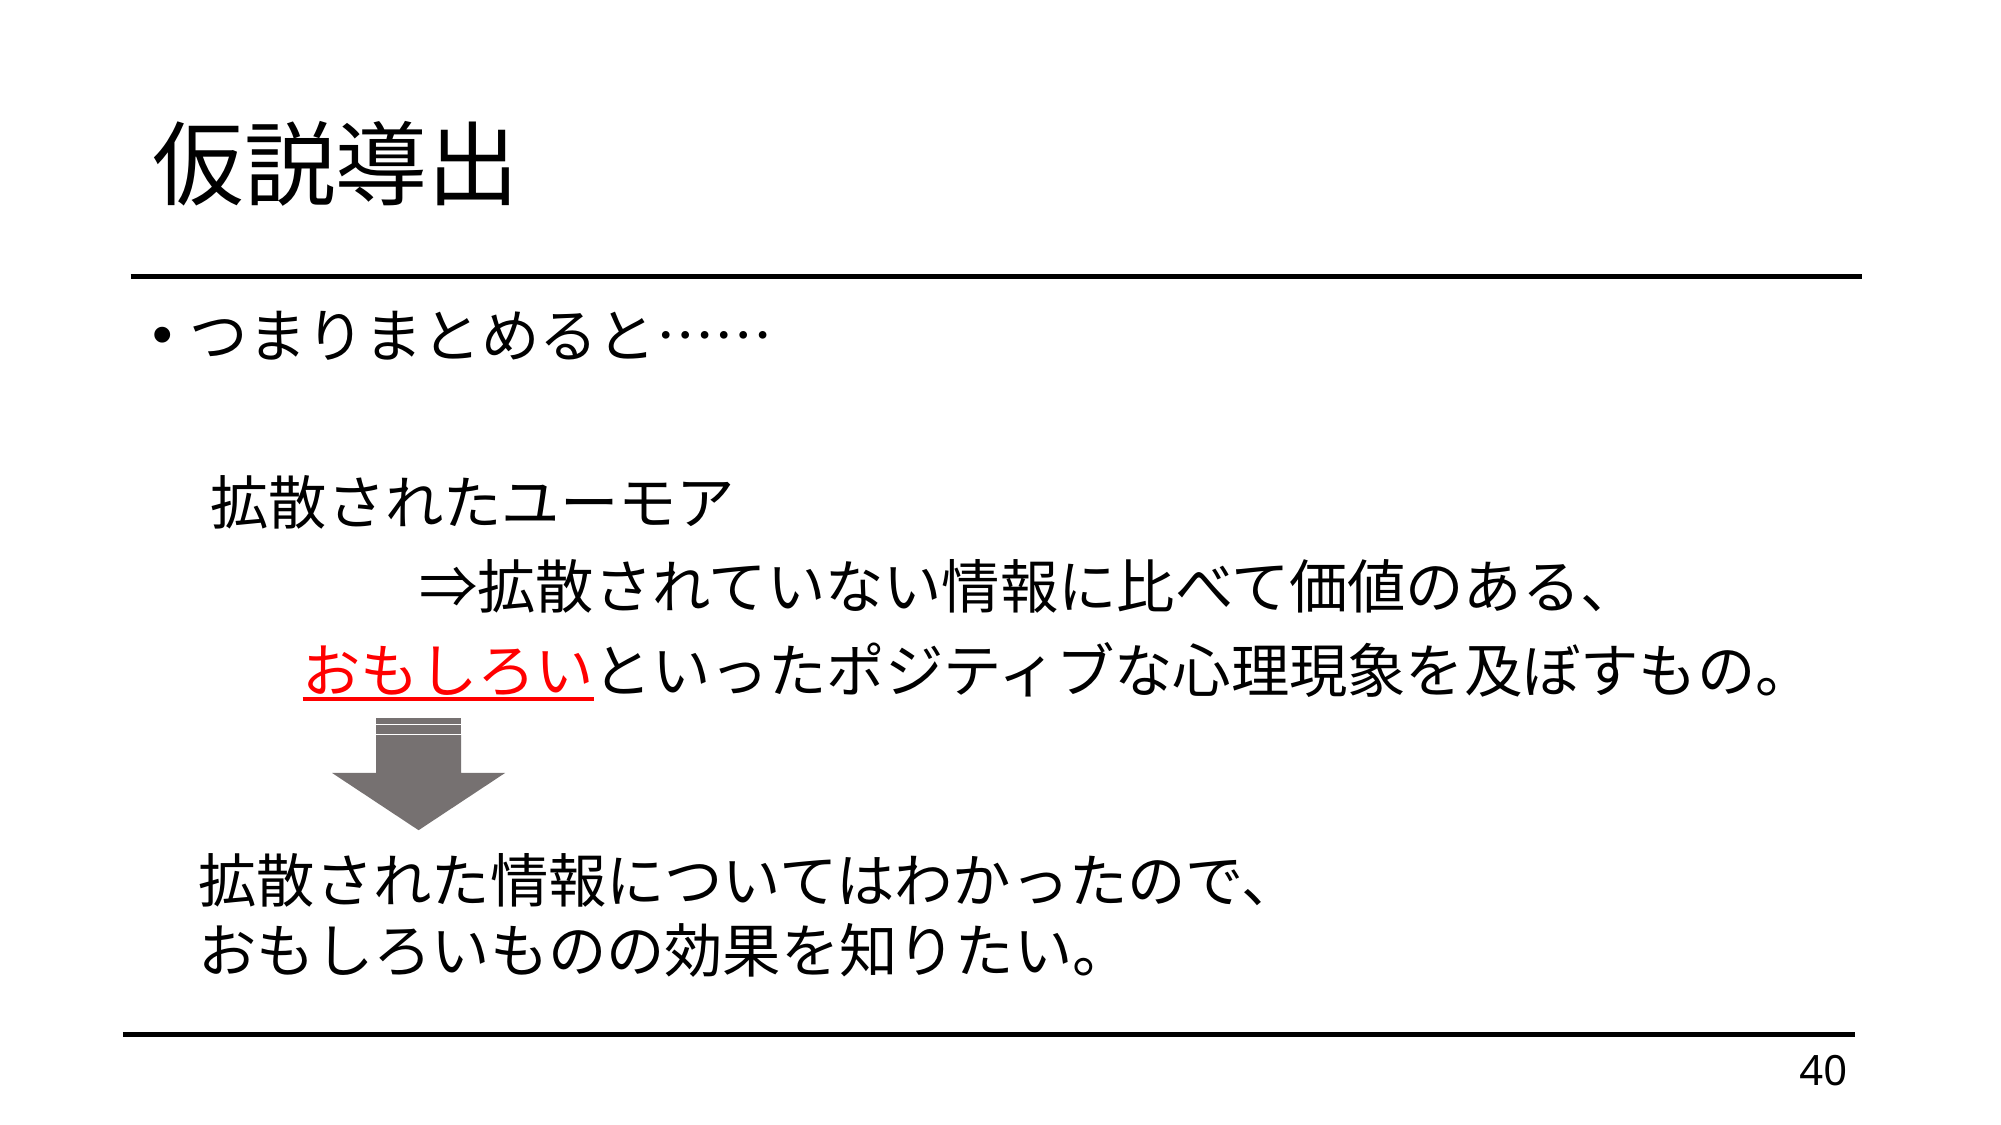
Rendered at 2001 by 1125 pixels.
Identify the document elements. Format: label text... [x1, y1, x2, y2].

text_box [376, 718, 461, 724]
text_box [376, 725, 461, 734]
text_box [332, 735, 506, 831]
text_box 拡散された情報についてはわかったので、 おもしろいものの効果を知りたい。 [183, 837, 1806, 992]
title 仮説導出 [137, 59, 1863, 276]
slide_number 40 [1412, 1042, 1863, 1103]
list つまりまとめると…… 拡散されたユーモア ⇒拡散されていない情報に比べて価値のある、 おもしろいといったポジティブな心理現象を及ぼすもの。 [137, 299, 1863, 1014]
